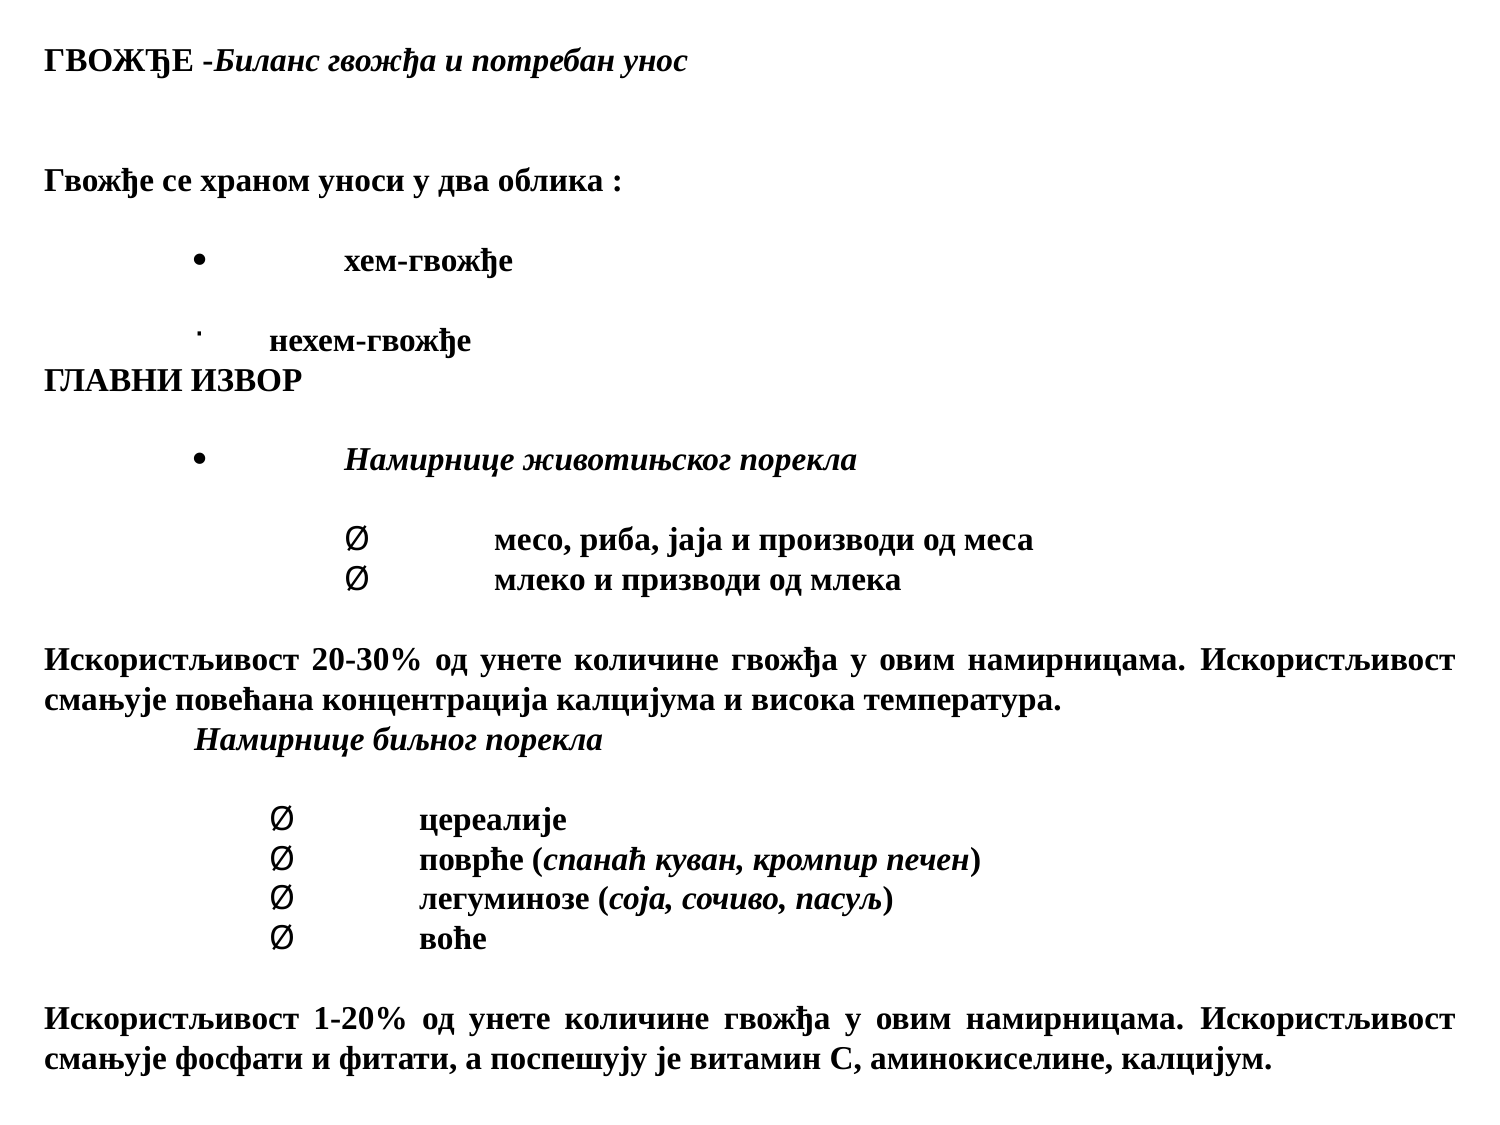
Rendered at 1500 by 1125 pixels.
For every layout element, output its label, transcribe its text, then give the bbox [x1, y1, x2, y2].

text_box ГВОЖЂЕ -Биланс гвожђа и потребан унос Гвожђе се храном уноси у два облика : · хем-гвожђе нехем-гвожђе ГЛАВНИ ИЗВОР · Намирнице животињског порекла Ø месо, риба, јаја и производи од меса Ø млеко и призводи од млека Искористљивост 20-30% од унете количине гвожђа у овим намирницама. Искористљивост смањује повећана концентрација калцијума и висока температура. Намирнице биљног порекла Ø цереалије Ø поврће (спанаћ куван, кромпир печен) Ø легуминозе (соја, сочиво, пасуљ) Ø воће Искористљивост 1-20% од унете количине гвожђа у овим намирницама. Искористљивост смањује фосфати и фитати, а поспешују је витамин C, аминокиселине, калцијум. [29, 30, 1471, 1125]
